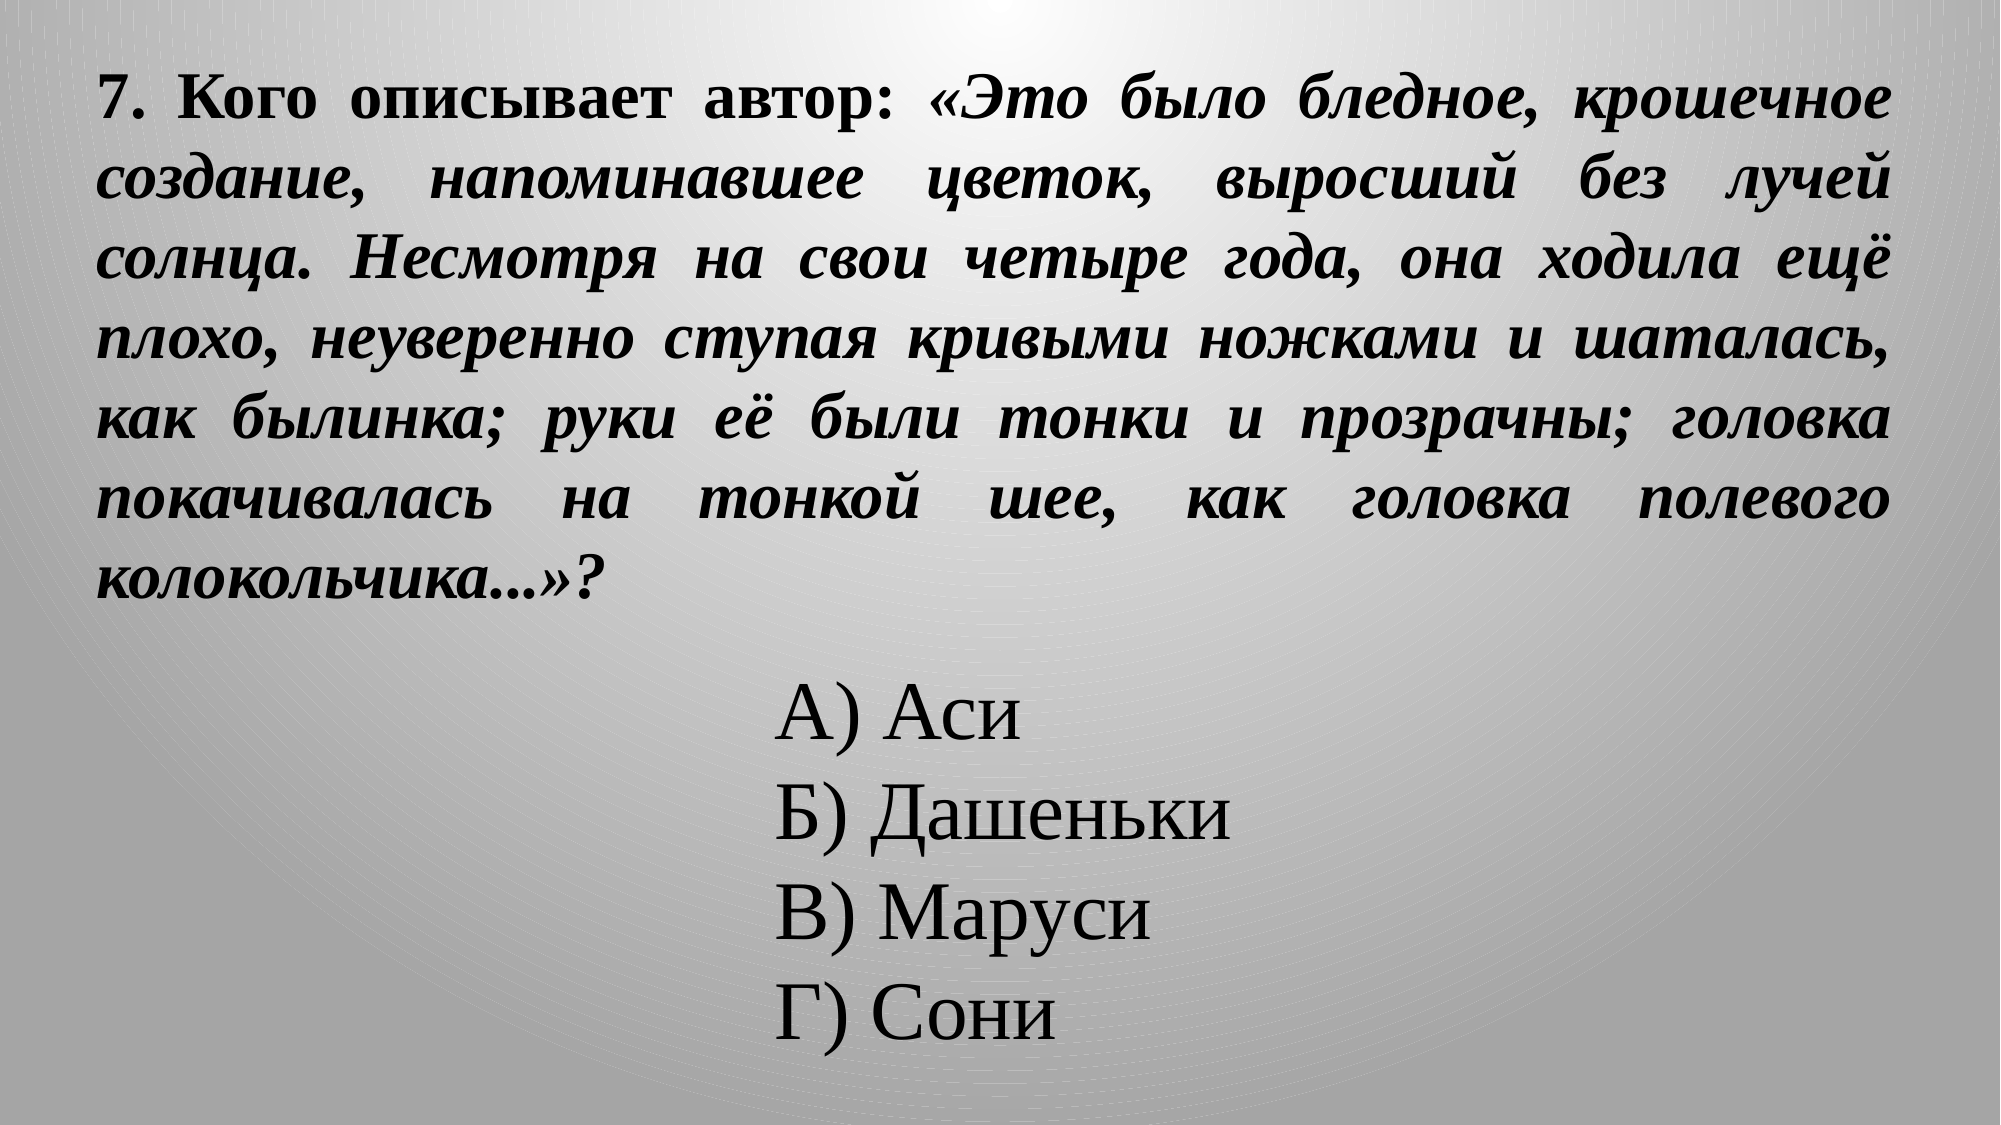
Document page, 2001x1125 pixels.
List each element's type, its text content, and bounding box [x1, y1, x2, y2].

text_box 7. Кого описывает автор: «Это было бледное, крошечное создание, напоминавшее цветок, выросший без лучей солнца. Несмотря на свои четыре года, она ходила ещё плохо, неуверенно ступая кривыми ножками и шаталась, как былинка; руки её были тонки и прозрачны; головка покачивалась на тонкой шее, как головка полевого колокольчика...»? А) Аси Б) Дашеньки В) Маруси Г) Сони [82, 44, 1909, 1064]
